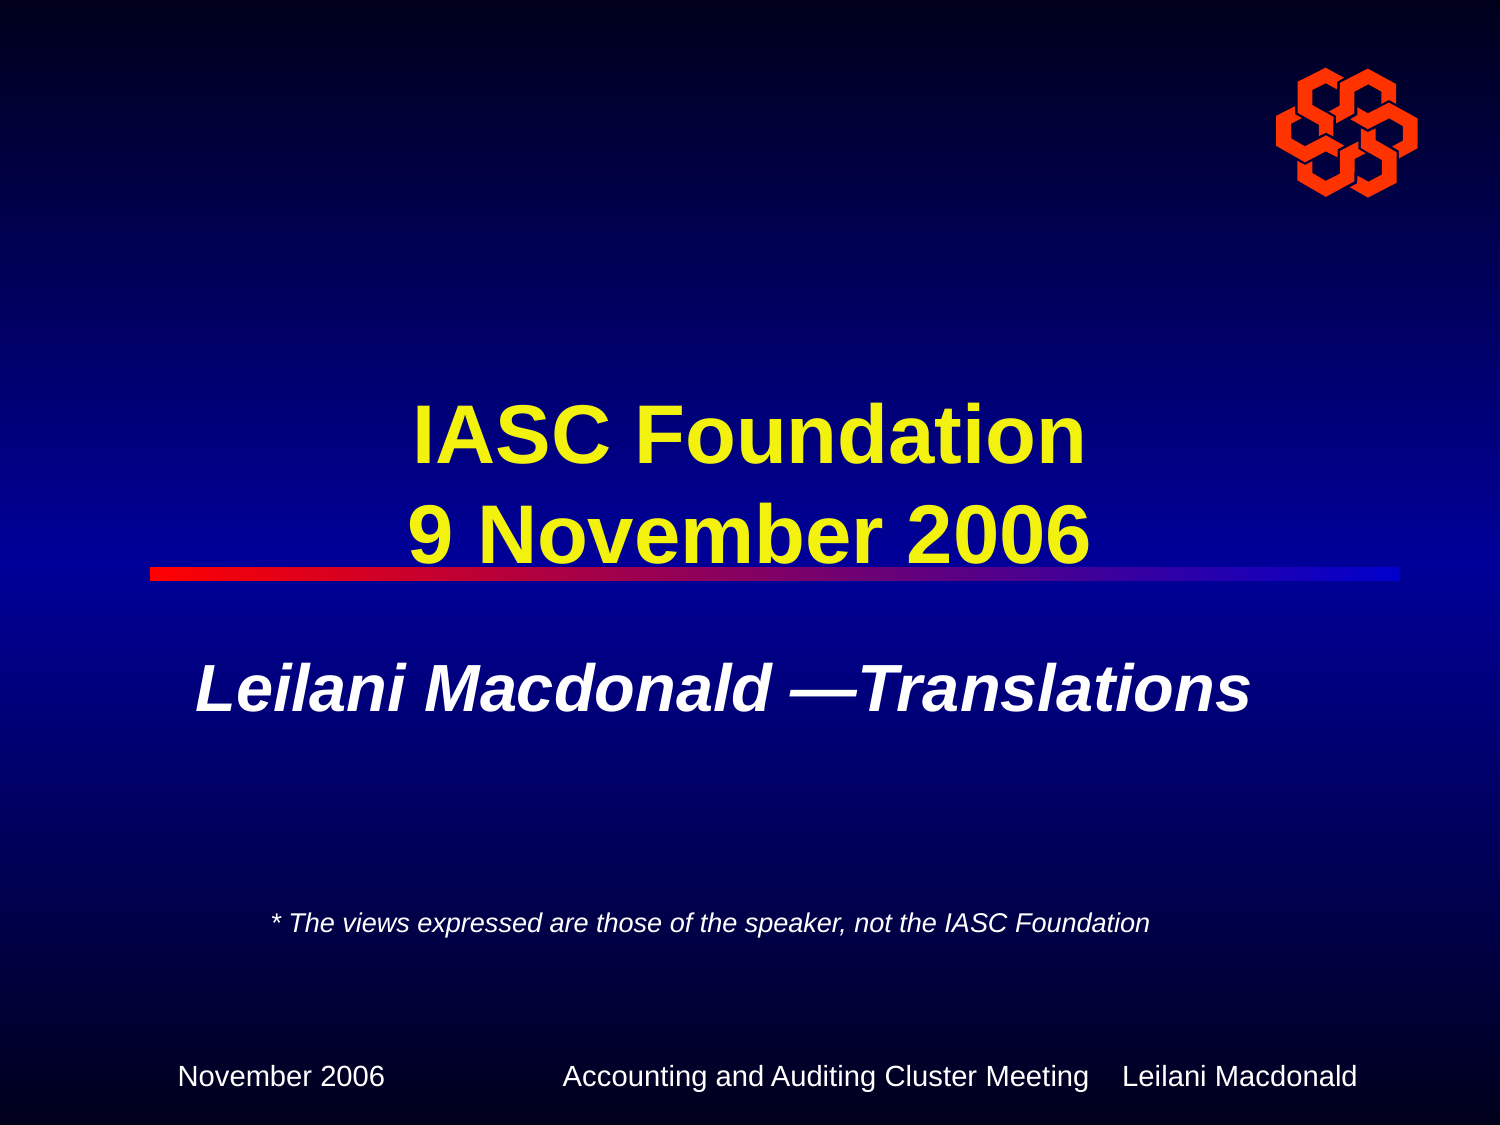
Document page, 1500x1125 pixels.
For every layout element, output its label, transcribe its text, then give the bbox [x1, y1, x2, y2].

subtitle Leilani Macdonald —Translations * The views expressed are those of the speaker, not the IASC Foundation [180, 637, 1276, 851]
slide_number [162, 1024, 476, 1101]
footer Accounting and Auditing Cluster Meeting Leilani Macdonald [502, 1024, 1428, 1101]
title IASC Foundation 9 November 2006 [112, 399, 1388, 588]
